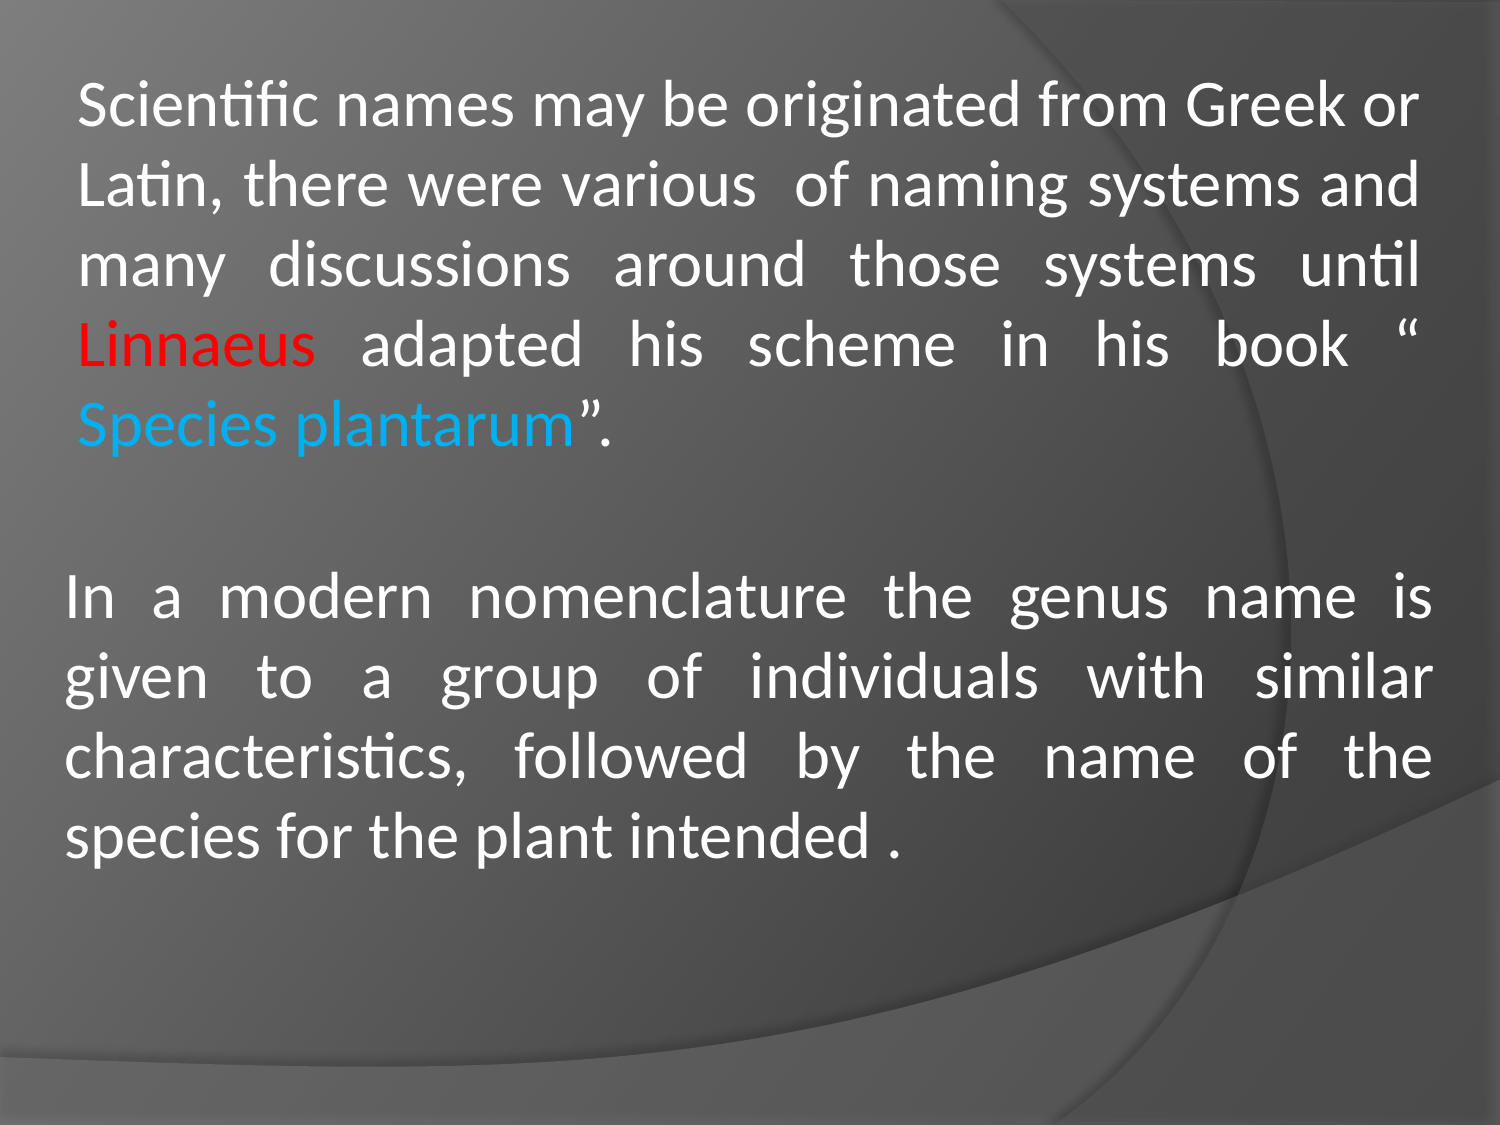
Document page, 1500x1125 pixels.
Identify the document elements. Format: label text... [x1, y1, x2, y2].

text_box In a modern nomenclature the genus name is given to a group of individuals with similar characteristics, followed by the name of the species for the plant intended . [50, 544, 1450, 879]
text_box Scientific names may be originated from Greek or Latin, there were various of naming systems and many discussions around those systems until Linnaeus adapted his scheme in his book “ Species plantarum”. [62, 52, 1438, 467]
